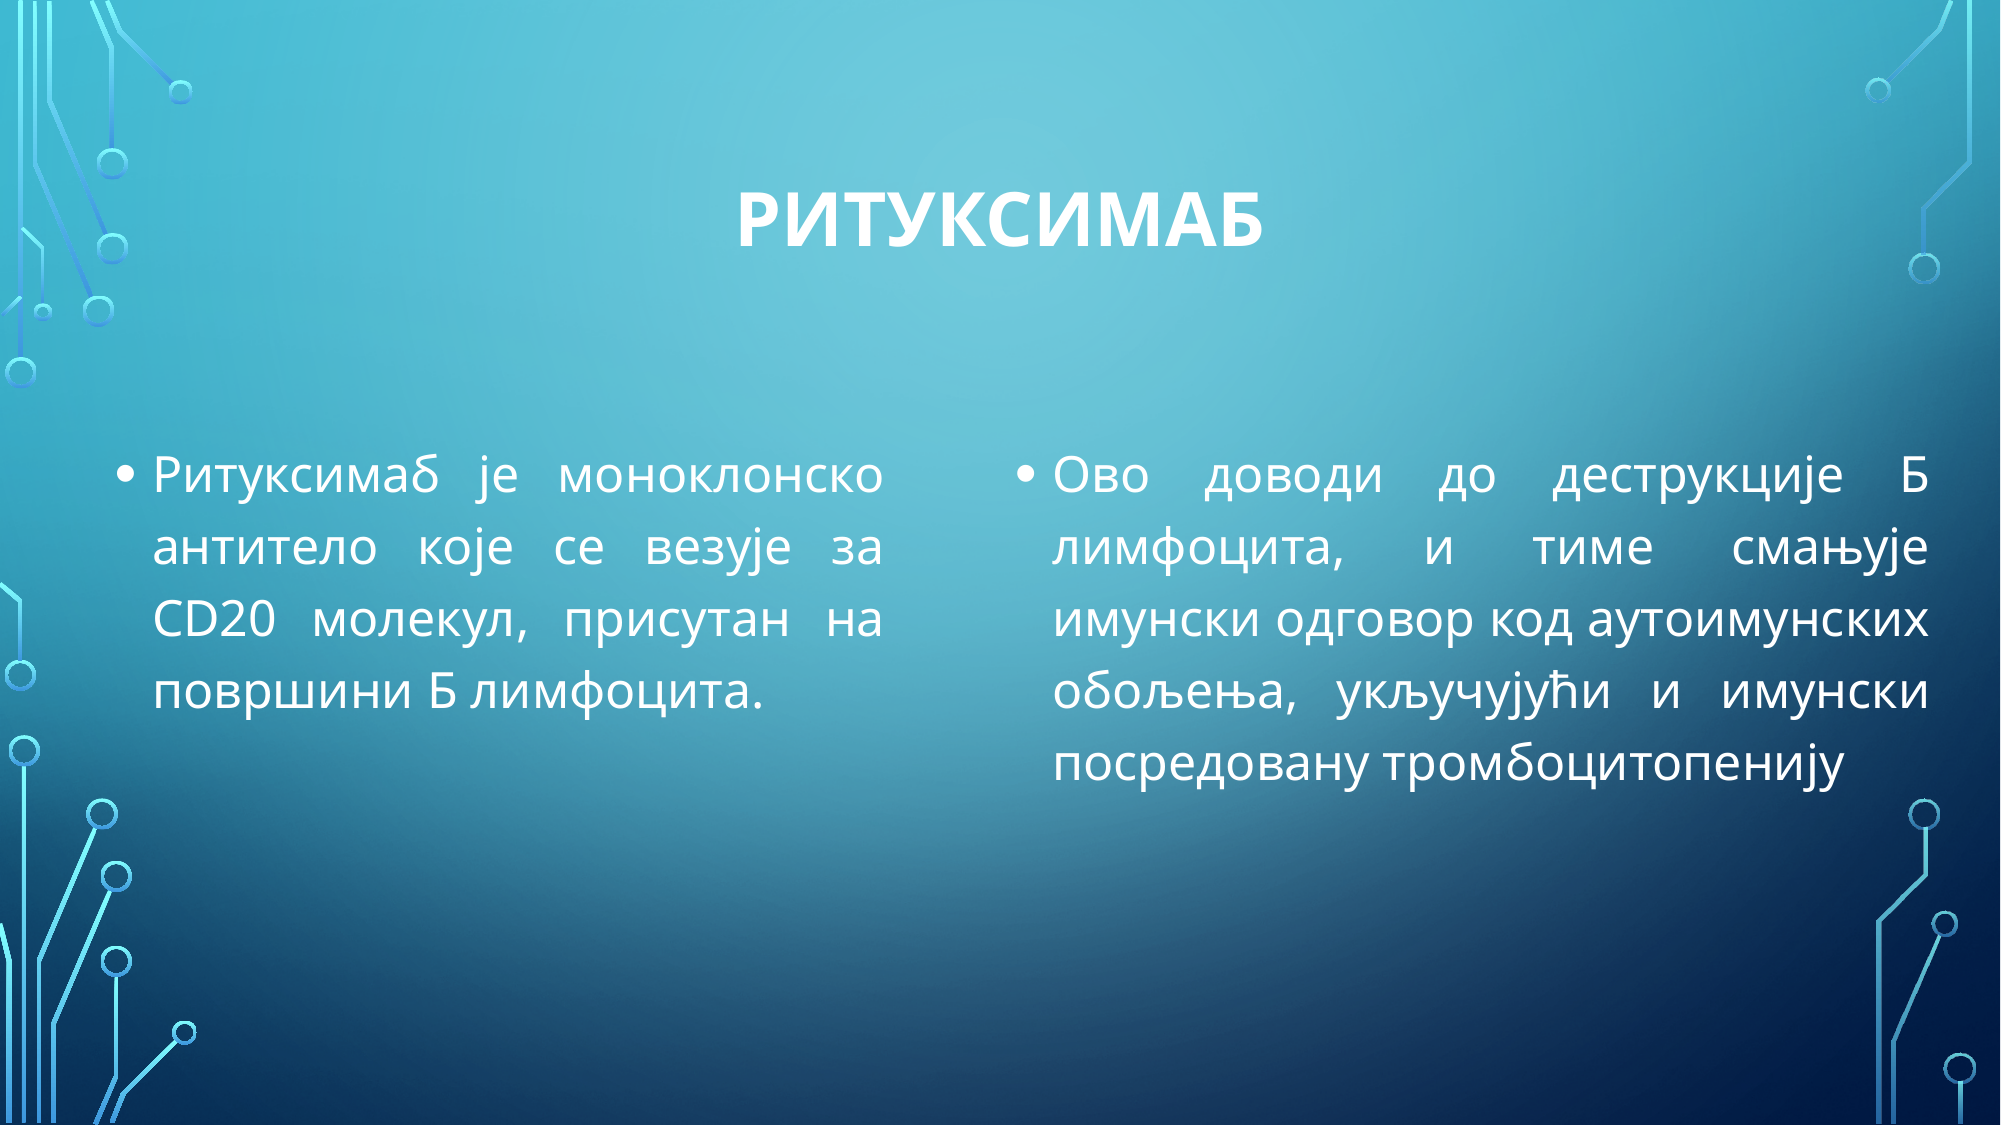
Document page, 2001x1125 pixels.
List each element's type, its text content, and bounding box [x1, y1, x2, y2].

list Ритуксимаб је моноклонско антитело које се везује за CD20 молекул, присутан на површини Б лимфоцита. [99, 423, 900, 800]
title Ритуксимаб [187, 101, 1813, 344]
list Ово доводи до деструкције Б лимфоцита, и тиме смањује имунски одговор код аутоимунских обољења, укључујући и имунски посредовану тромбоцитопенију [999, 423, 1946, 879]
